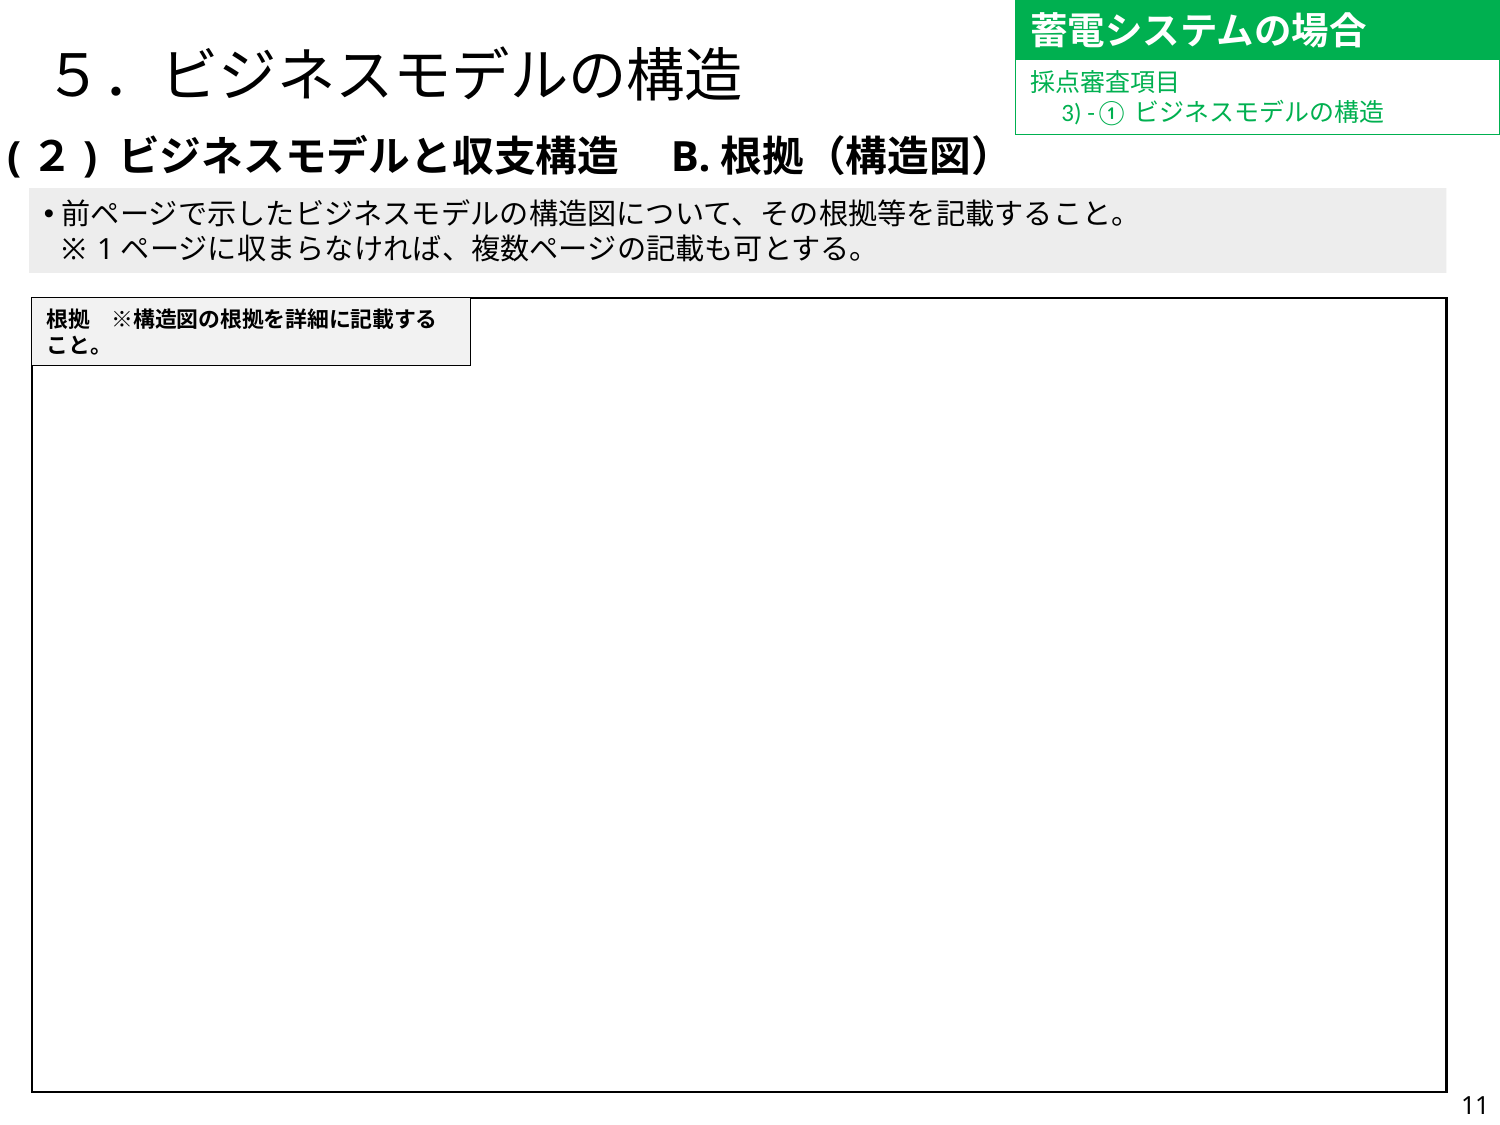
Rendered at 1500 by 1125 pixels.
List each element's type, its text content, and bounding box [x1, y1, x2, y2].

text_box [31, 297, 1448, 1093]
title ５．ビジネスモデルの構造 [29, 33, 1015, 122]
text_box 前ページで示したビジネスモデルの構造図について、その根拠等を記載すること。 1ページに収まらなければ、複数ページの記載も可とする。 [29, 188, 1447, 273]
text_box 採点審査項目 3) -①ビジネスモデルの構造 [1015, 59, 1500, 135]
text_box 根拠 ※構造図の根拠を詳細に記載すること。 [31, 297, 471, 366]
text_box (２) ビジネスモデルと収支構造 B.根拠（構造図） [0, 122, 1028, 188]
text_box 蓄電システムの場合 [1015, 0, 1500, 59]
